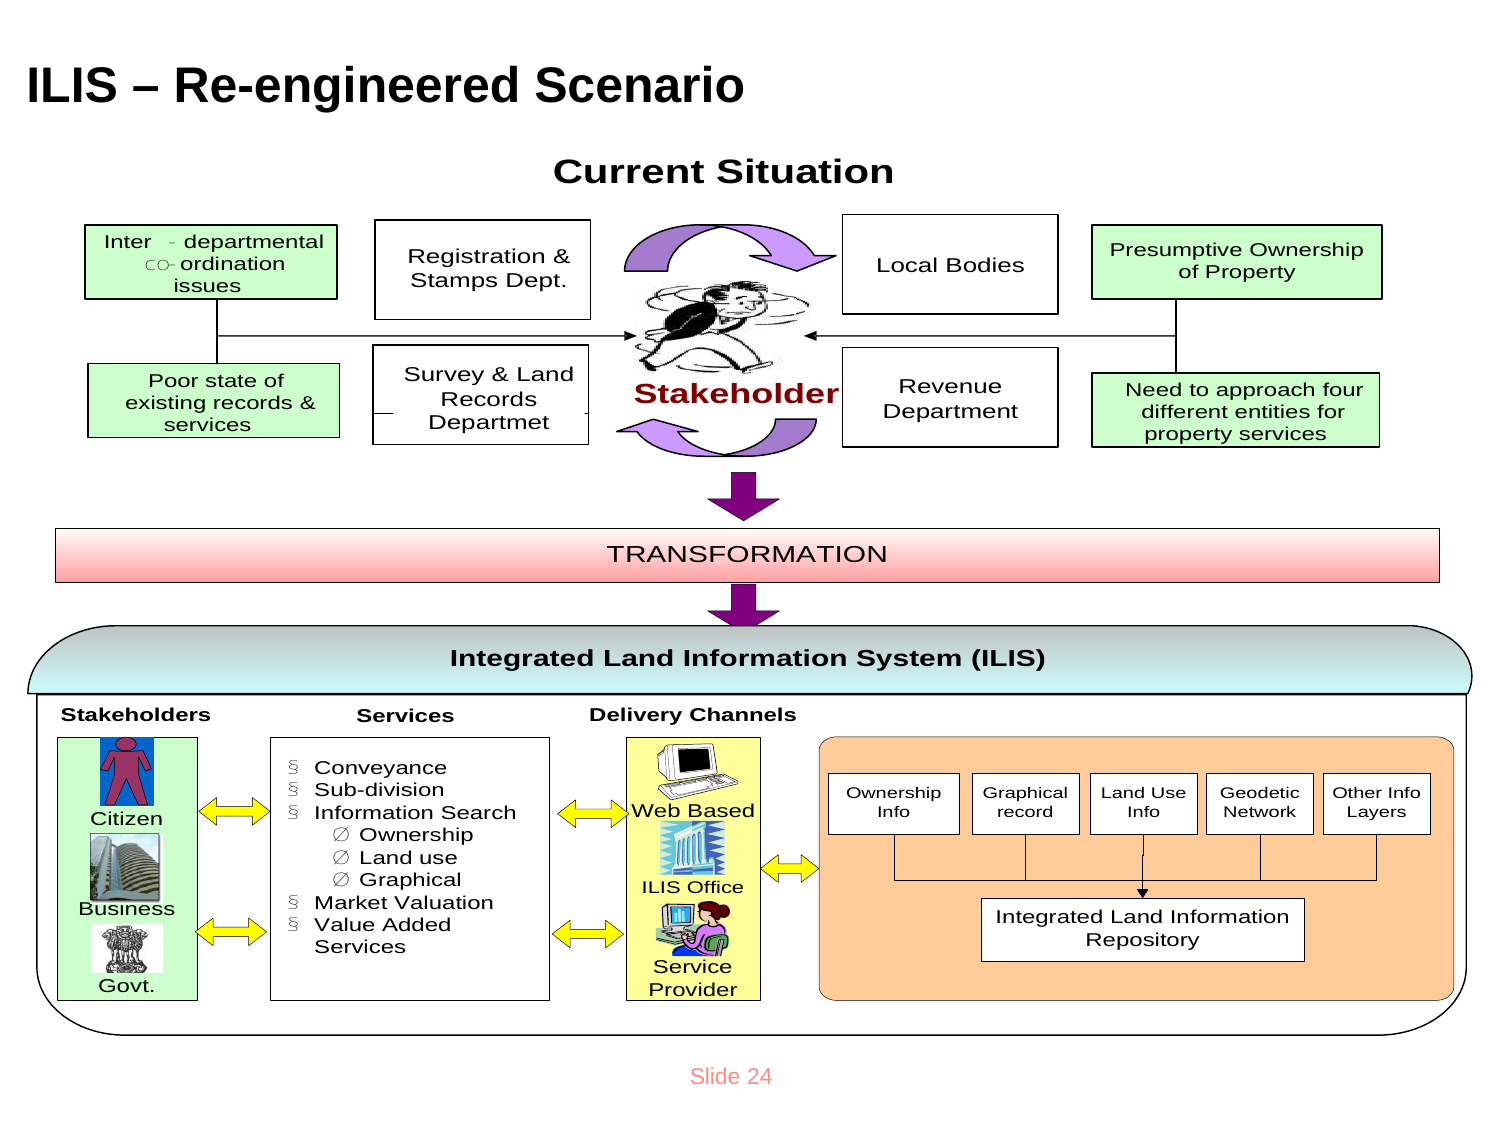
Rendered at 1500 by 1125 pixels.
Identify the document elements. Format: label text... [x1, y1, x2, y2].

picture [24, 137, 1476, 1038]
title ILIS – Re-engineered Scenario [26, 52, 1472, 136]
